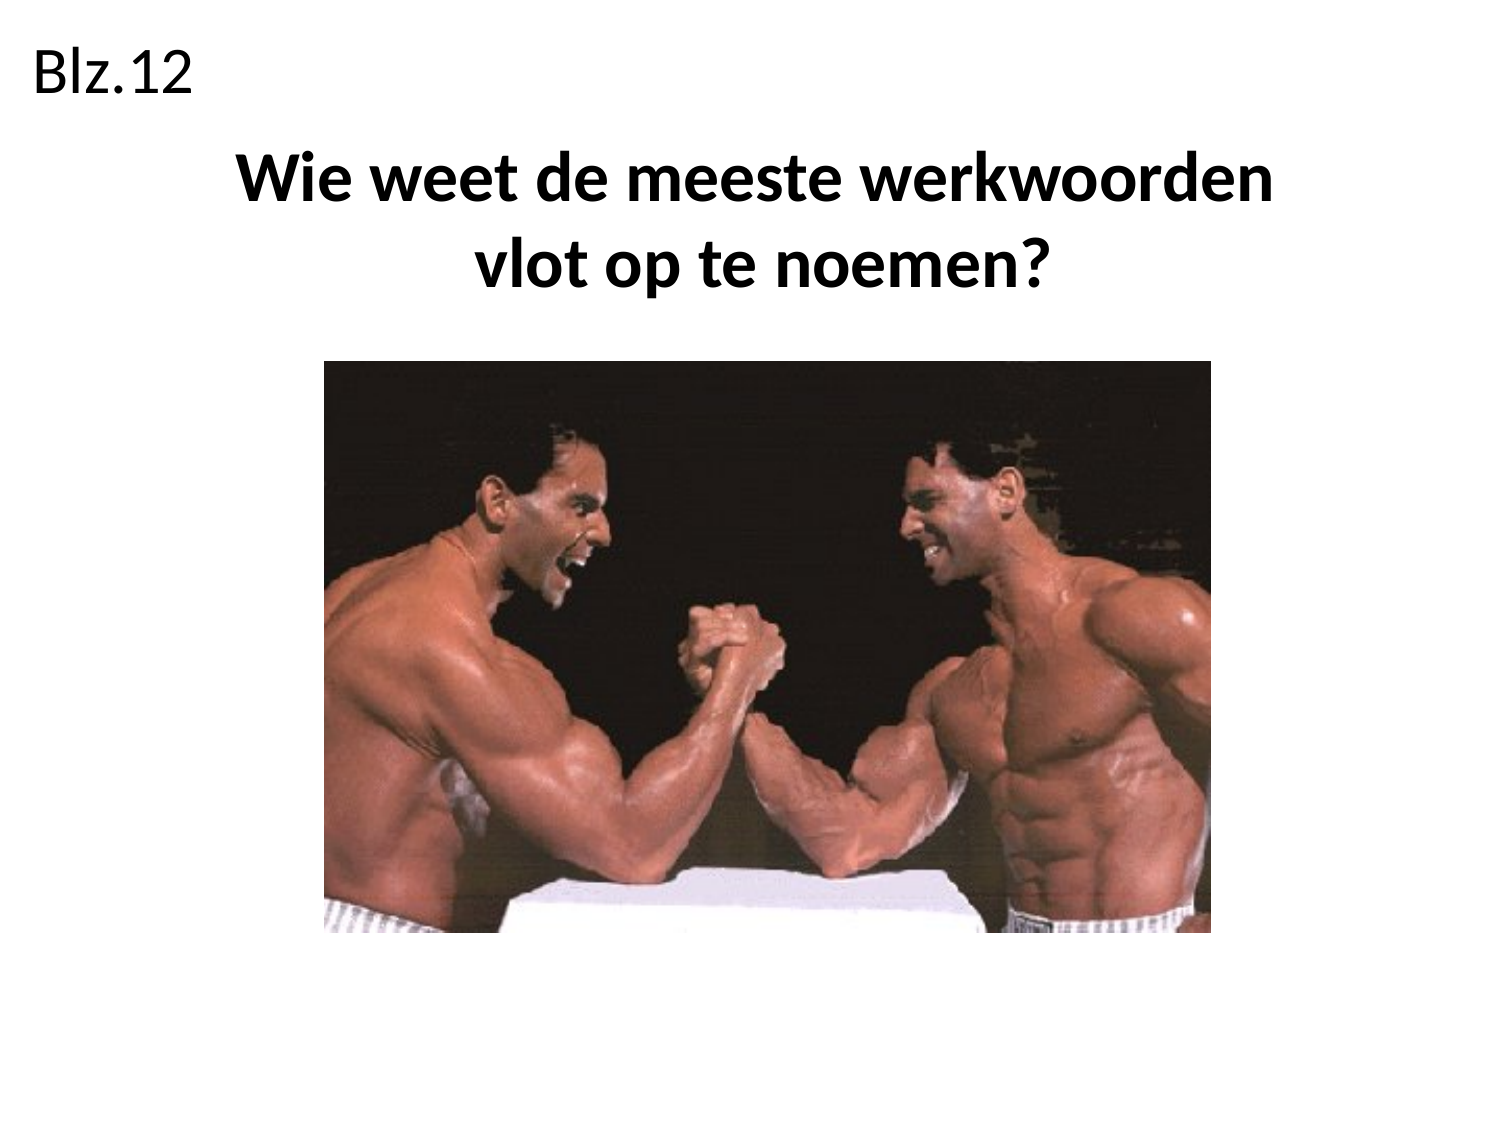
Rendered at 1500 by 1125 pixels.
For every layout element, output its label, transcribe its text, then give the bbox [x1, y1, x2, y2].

picture [324, 361, 1211, 933]
text_box Blz.12 [17, 19, 313, 110]
title Wie weet de meeste werkwoorden vlot op te noemen? [88, 121, 1439, 310]
